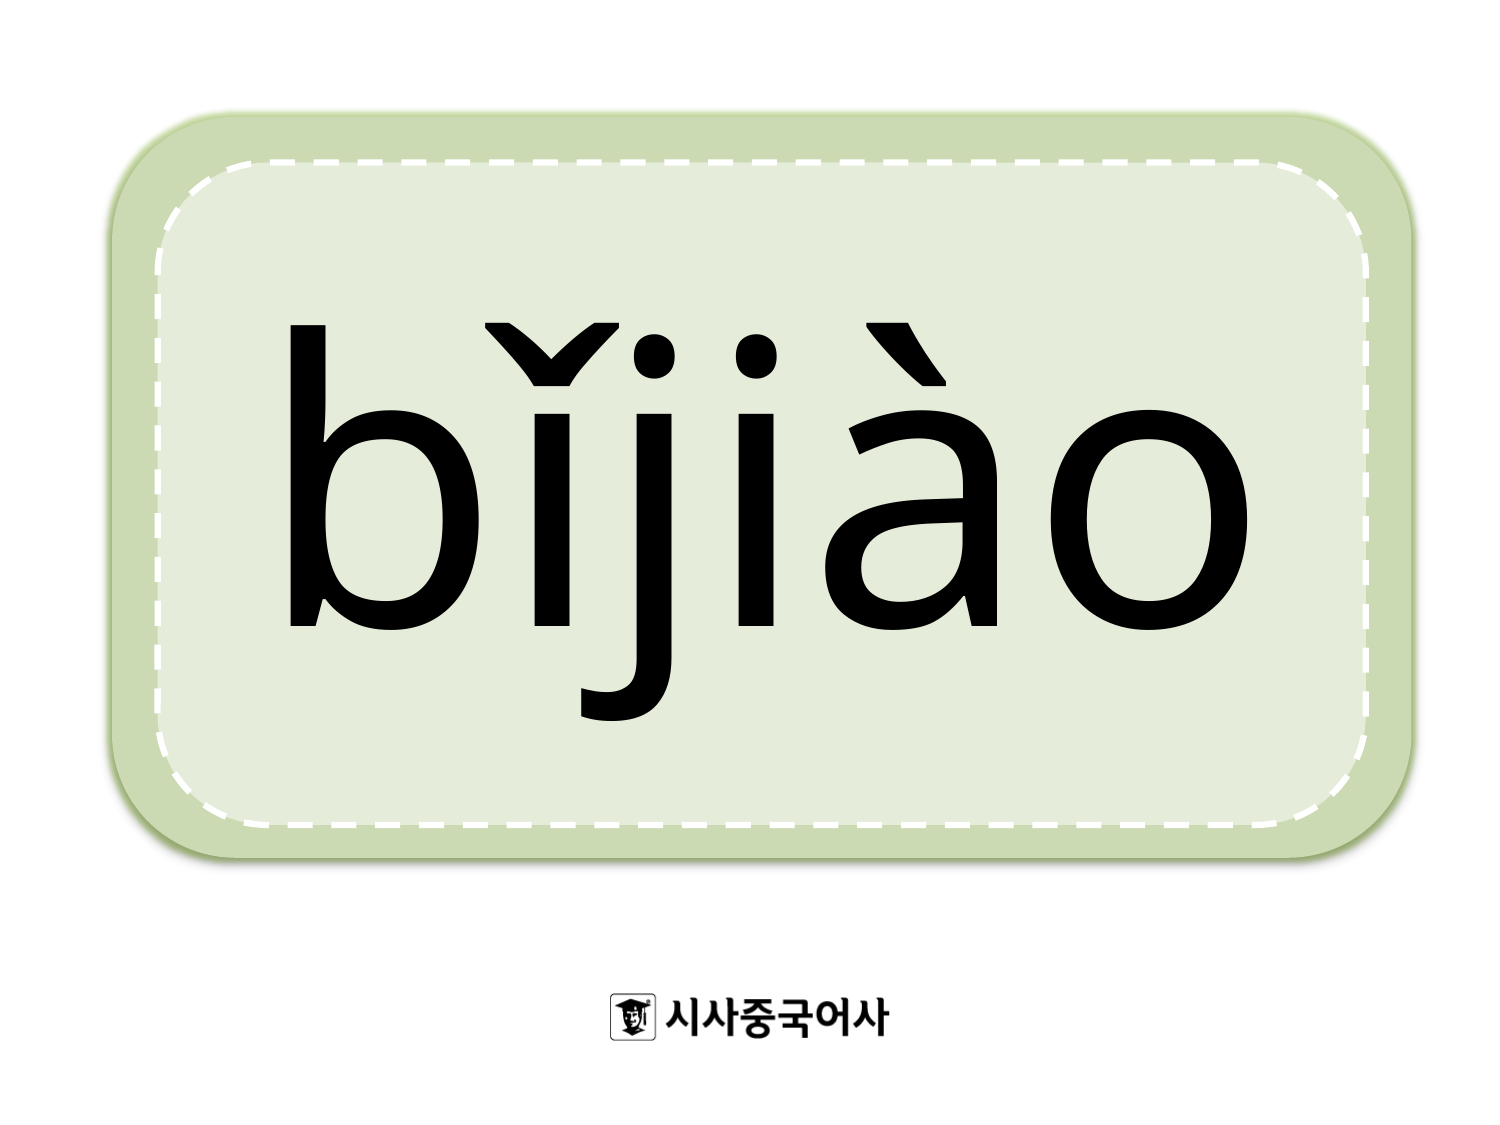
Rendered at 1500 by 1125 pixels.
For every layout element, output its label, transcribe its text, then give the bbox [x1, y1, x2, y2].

text_box bǐjiào [159, 137, 1368, 800]
picture [602, 987, 898, 1047]
